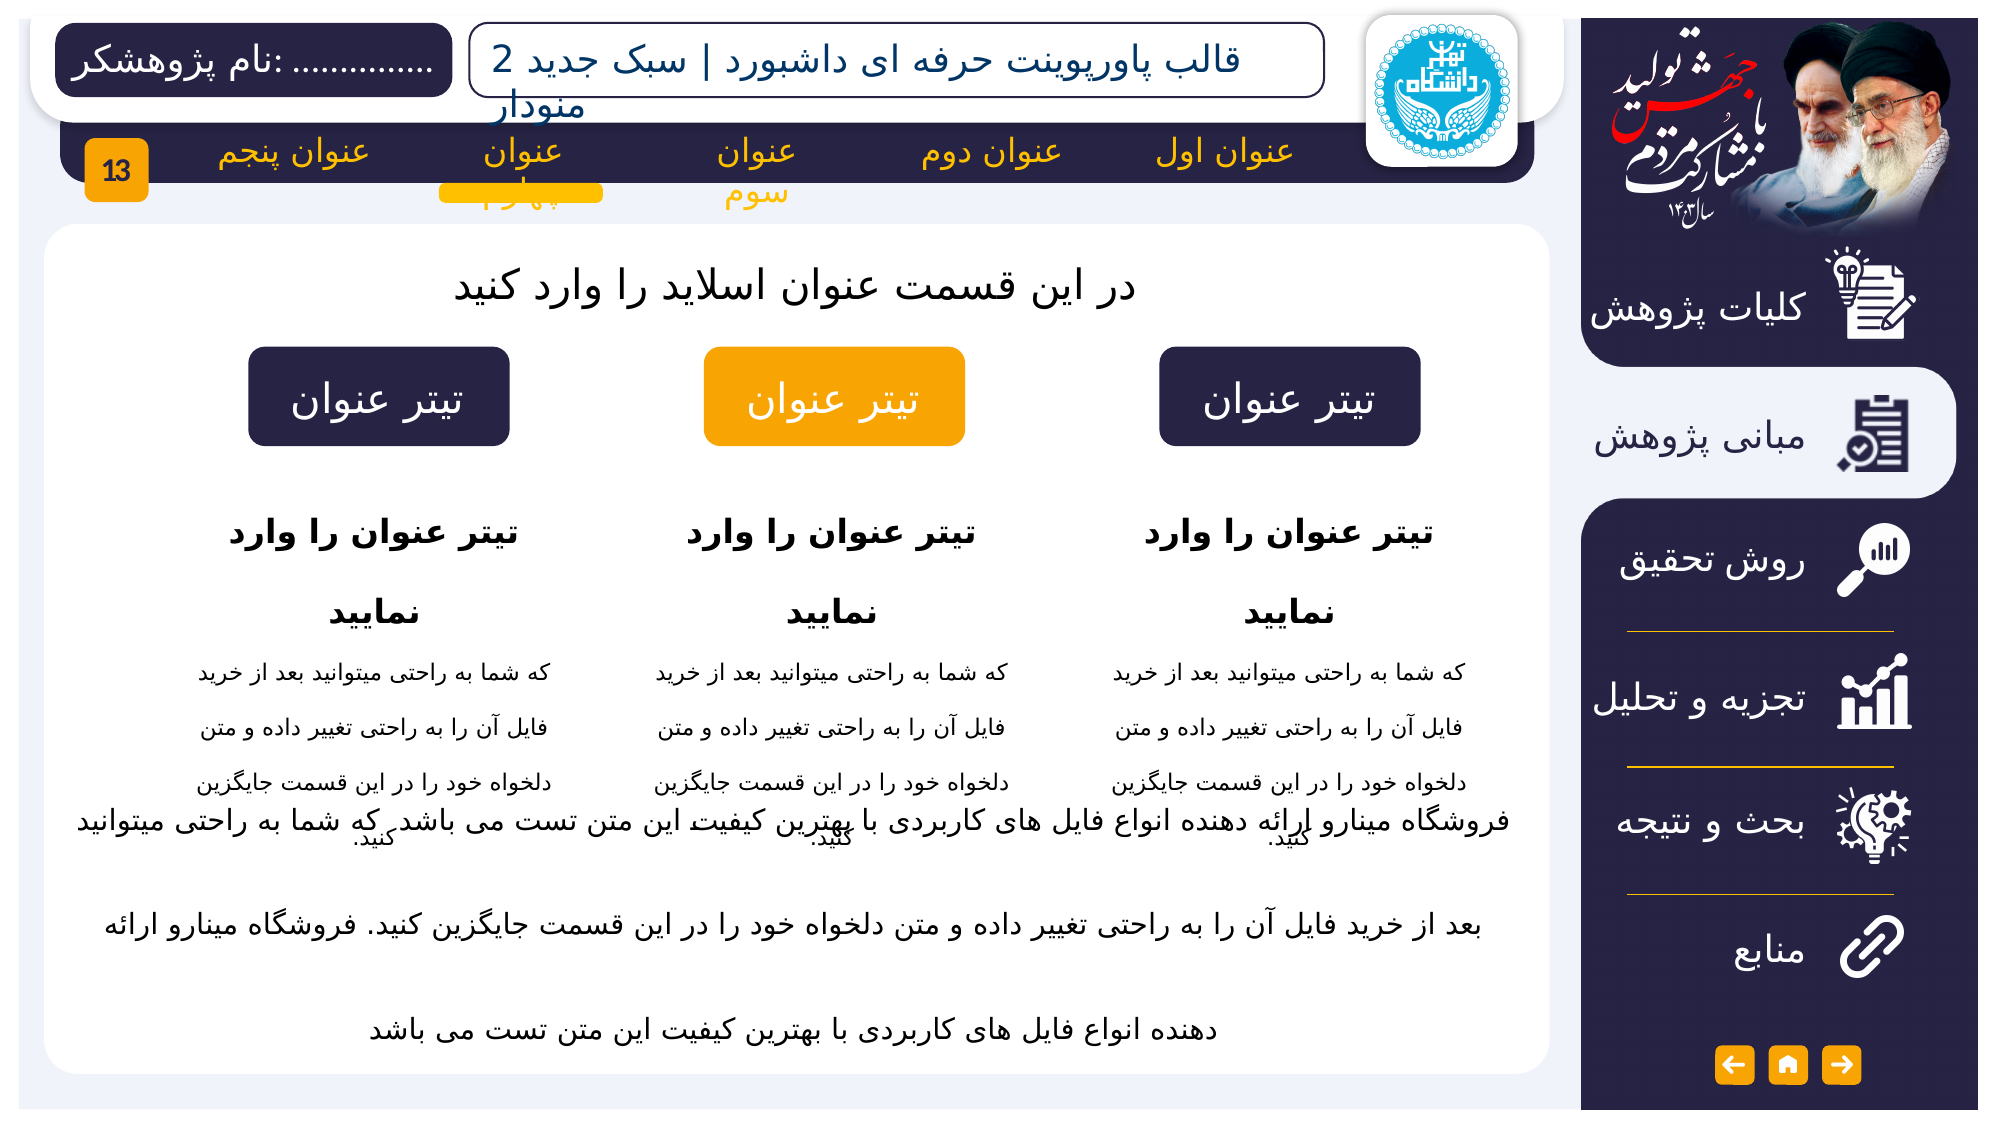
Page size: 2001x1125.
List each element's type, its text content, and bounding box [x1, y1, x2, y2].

text_box مبانی پژوهش [1551, 403, 1821, 464]
text_box تیتر عنوان را وارد نمایید که شما به راحتی میتوانید بعد از خرید فایل آن را به راحتی تغییر داده و متن دلخواه خود را در این قسمت جایگزین کنید. [1091, 463, 1488, 723]
text_box [43, 222, 1551, 1076]
text_box عنوان چهارم [423, 122, 624, 217]
text_box تیتر عنوان را وارد نمایید که شما به راحتی میتوانید بعد از خرید فایل آن را به راحتی تغییر داده و متن دلخواه خود را در این قسمت جایگزین کنید. [176, 463, 573, 723]
text_box تجزیه و تحلیل [1551, 665, 1822, 725]
text_box [1364, 13, 1519, 168]
text_box تیتر عنوان [246, 364, 508, 430]
picture [1581, 5, 1978, 1110]
picture [1373, 22, 1511, 160]
text_box تیتر عنوان را وارد نمایید که شما به راحتی میتوانید بعد از خرید فایل آن را به راحتی تغییر داده و متن دلخواه خود را در این قسمت جایگزین کنید. [633, 463, 1030, 723]
text_box عنوان سوم [664, 122, 850, 217]
text_box [703, 346, 966, 447]
text_box فروشگاه مینارو ارائه دهنده انواع فایل های کاربردی با بهترین کیفیت این متن تست می باشد که شما به راحتی میتوانید بعد از خرید فایل آن را به راحتی تغییر داده و متن دلخواه خود را در این قسمت جایگزین کنید. فروشگاه مینارو ارائه دهنده انواع فایل های کاربردی با بهترین کیفیت این متن تست می باشد [58, 723, 1529, 1053]
text_box عنوان دوم [899, 122, 1085, 177]
text_box کلیات پژوهش [1551, 275, 1822, 336]
text_box تیتر عنوان [702, 364, 964, 430]
text_box عنوان پنجم [193, 122, 395, 177]
text_box [248, 346, 510, 447]
text_box 13 [81, 140, 151, 196]
text_box بحث و نتیجه [1594, 788, 1822, 849]
text_box نام پژوهشکر: ............... [57, 27, 454, 87]
text_box [1159, 346, 1421, 447]
text_box عنوان اول [1132, 122, 1318, 177]
text_box در این قسمت عنوان اسلاید را وارد کنید [44, 250, 1547, 315]
text_box تیتر عنوان [1158, 364, 1420, 430]
text_box منابع [1674, 917, 1821, 977]
text_box قالب پاورپوینت حرفه ای داشبورد | سبک جدید 2 منودار [475, 27, 1335, 132]
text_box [1715, 1045, 1862, 1085]
text_box روش تحقیق [1602, 527, 1821, 587]
